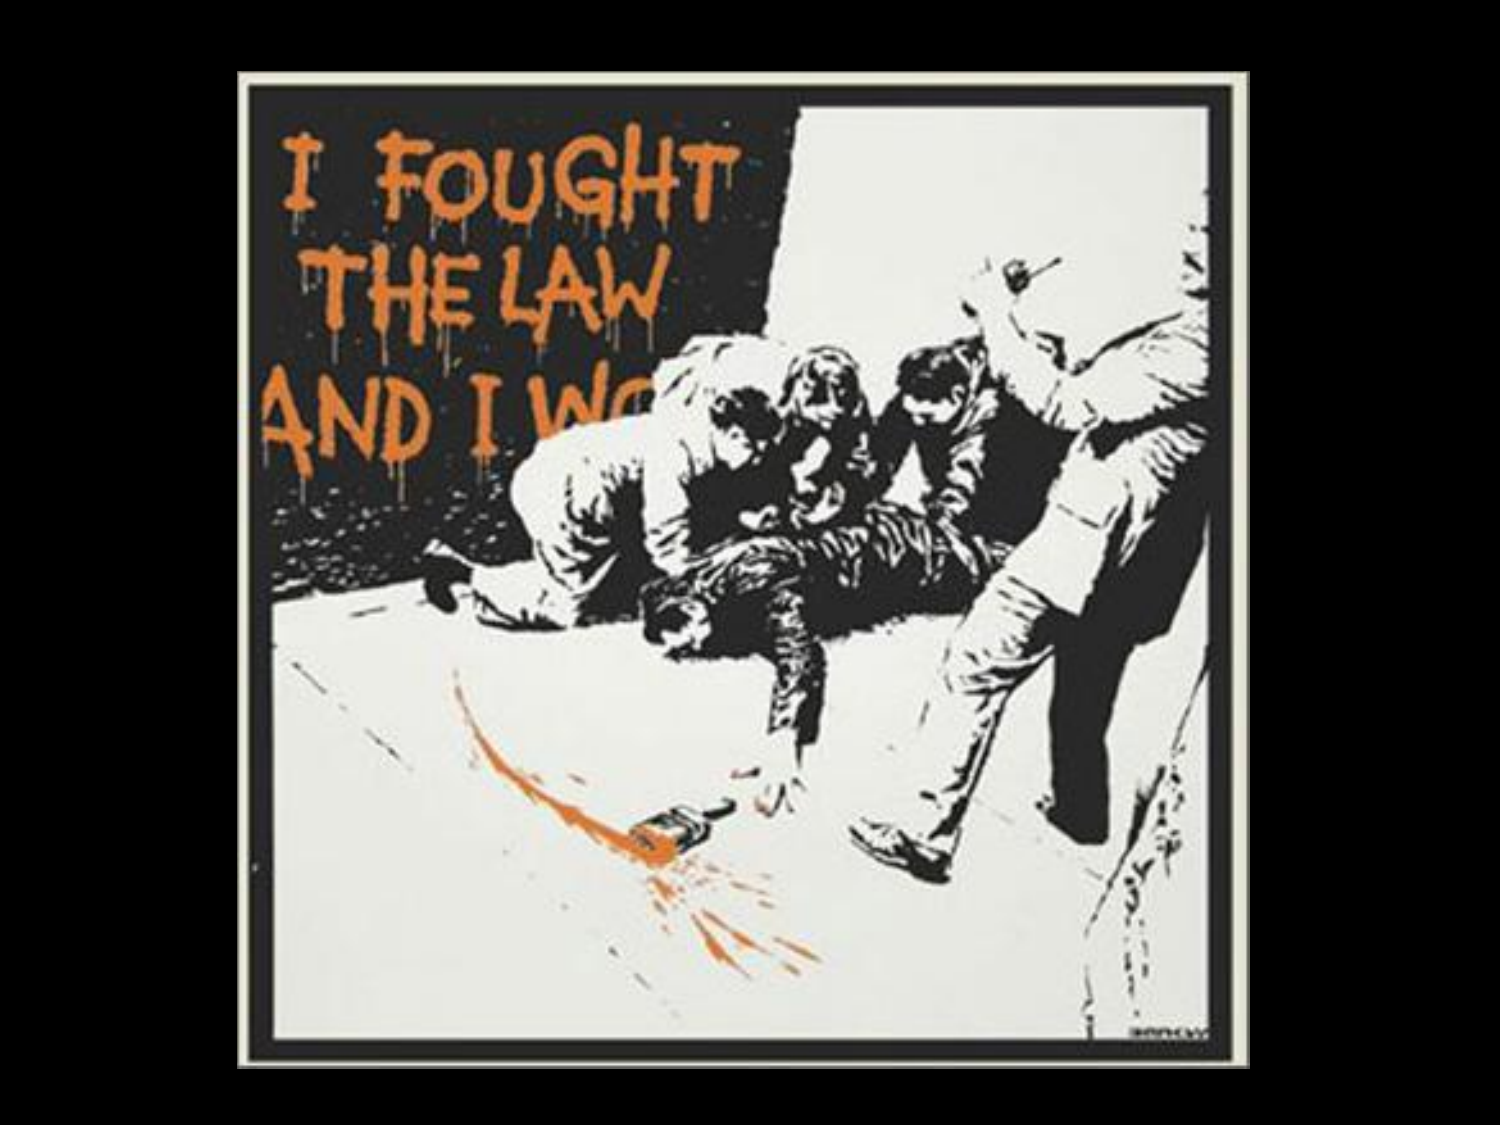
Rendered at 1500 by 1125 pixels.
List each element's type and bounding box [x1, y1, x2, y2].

picture [237, 71, 1251, 1069]
